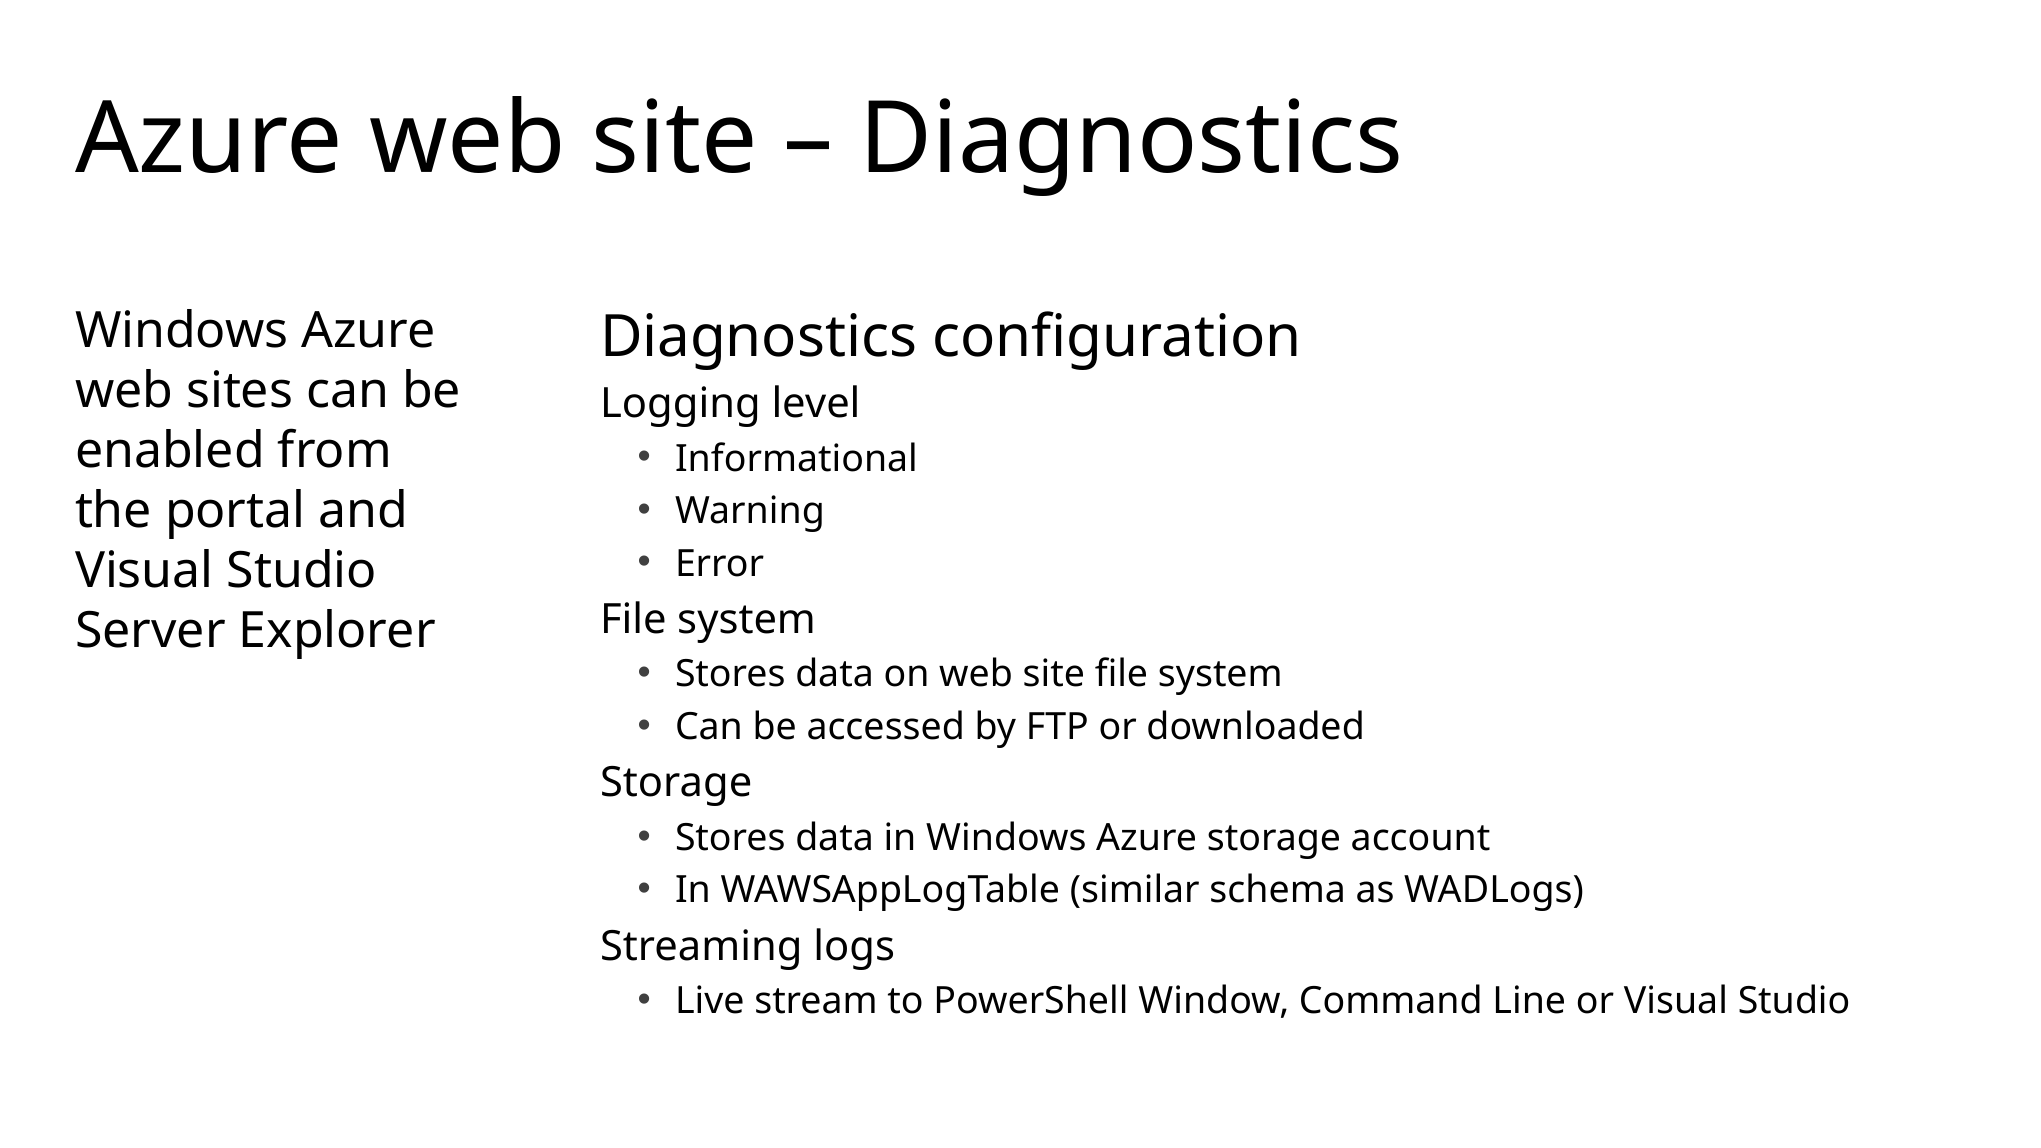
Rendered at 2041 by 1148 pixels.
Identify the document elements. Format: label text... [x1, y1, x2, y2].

list Windows Azure web sites can be enabled from the portal and Visual Studio Server Explorer [45, 273, 496, 1099]
title Azure web site – Diagnostics [45, 48, 1996, 199]
list Diagnostics configuration Logging level Informational Warning Error File system Stores data on web site file system Can be accessed by FTP or downloaded Storage Stores data in Windows Azure storage account In WAWSAppLogTable (similar schema as WADLogs) Streaming logs Live stream to PowerShell Window, Command Line or Visual Studio [570, 273, 1996, 1099]
